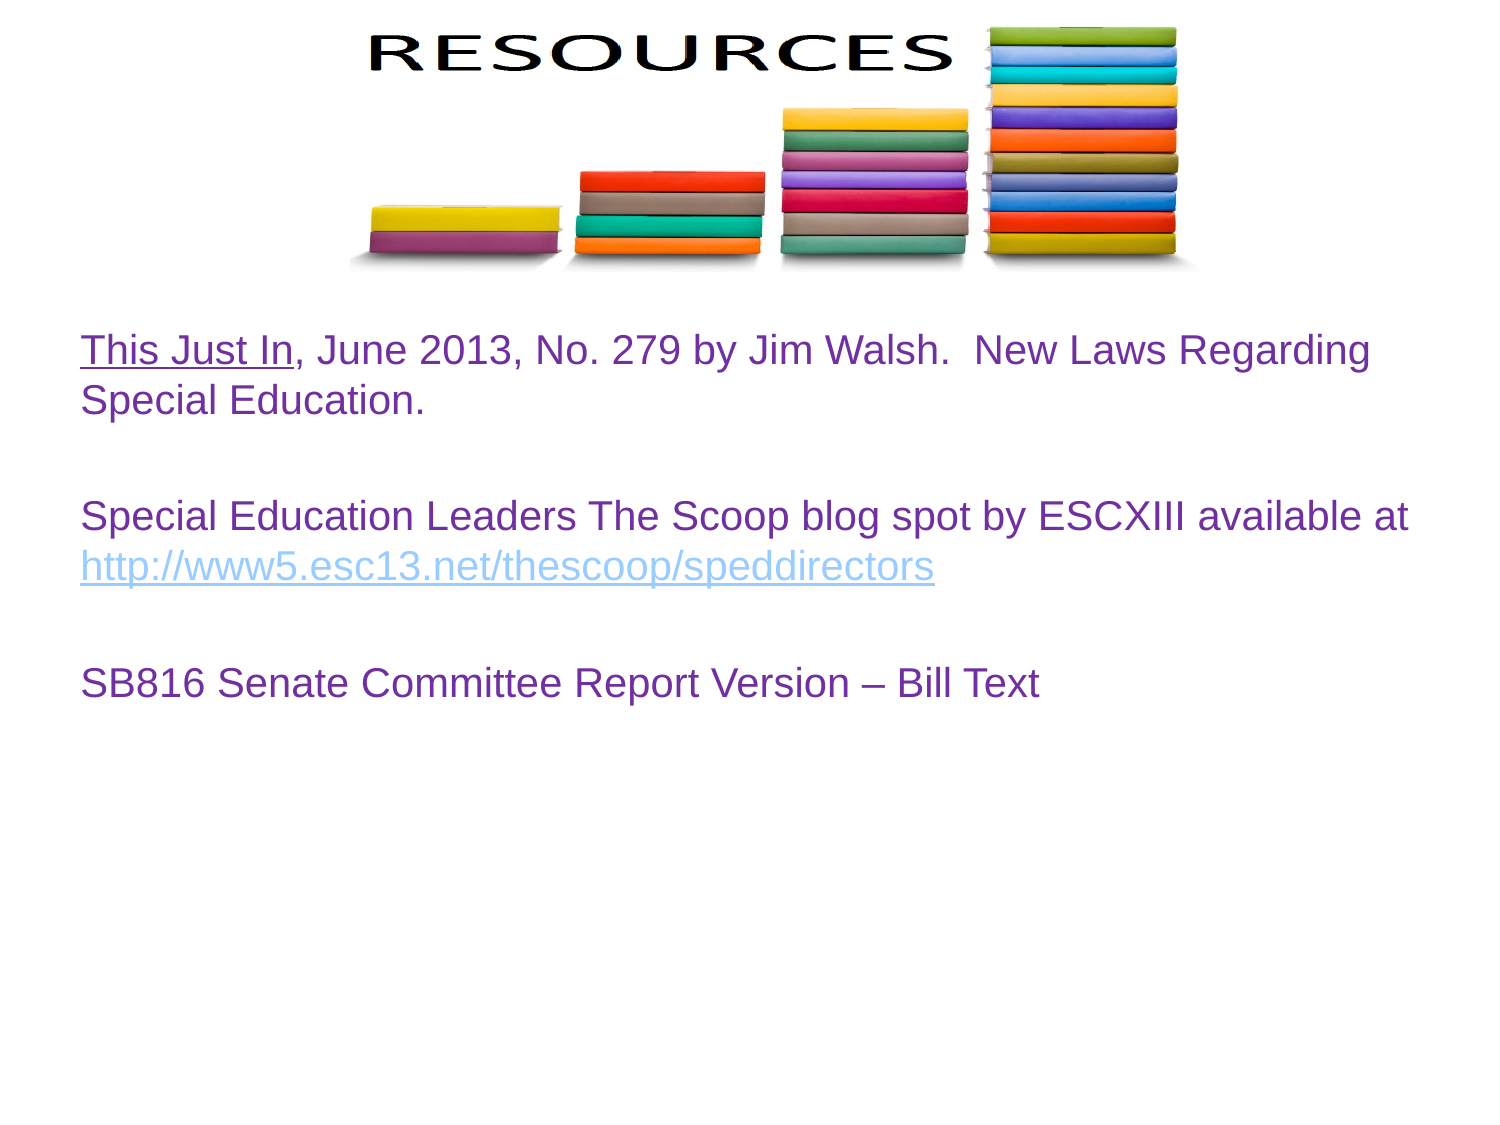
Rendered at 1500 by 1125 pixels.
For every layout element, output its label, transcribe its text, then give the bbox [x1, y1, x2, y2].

picture [349, 9, 1226, 273]
list This Just In, June 2013, No. 279 by Jim Walsh. New Laws Regarding Special Education. Special Education Leaders The Scoop blog spot by ESCXIII available at http://www5.esc13.net/thescoop/speddirectors SB816 Senate Committee Report Version – Bill Text [37, 314, 1448, 1125]
